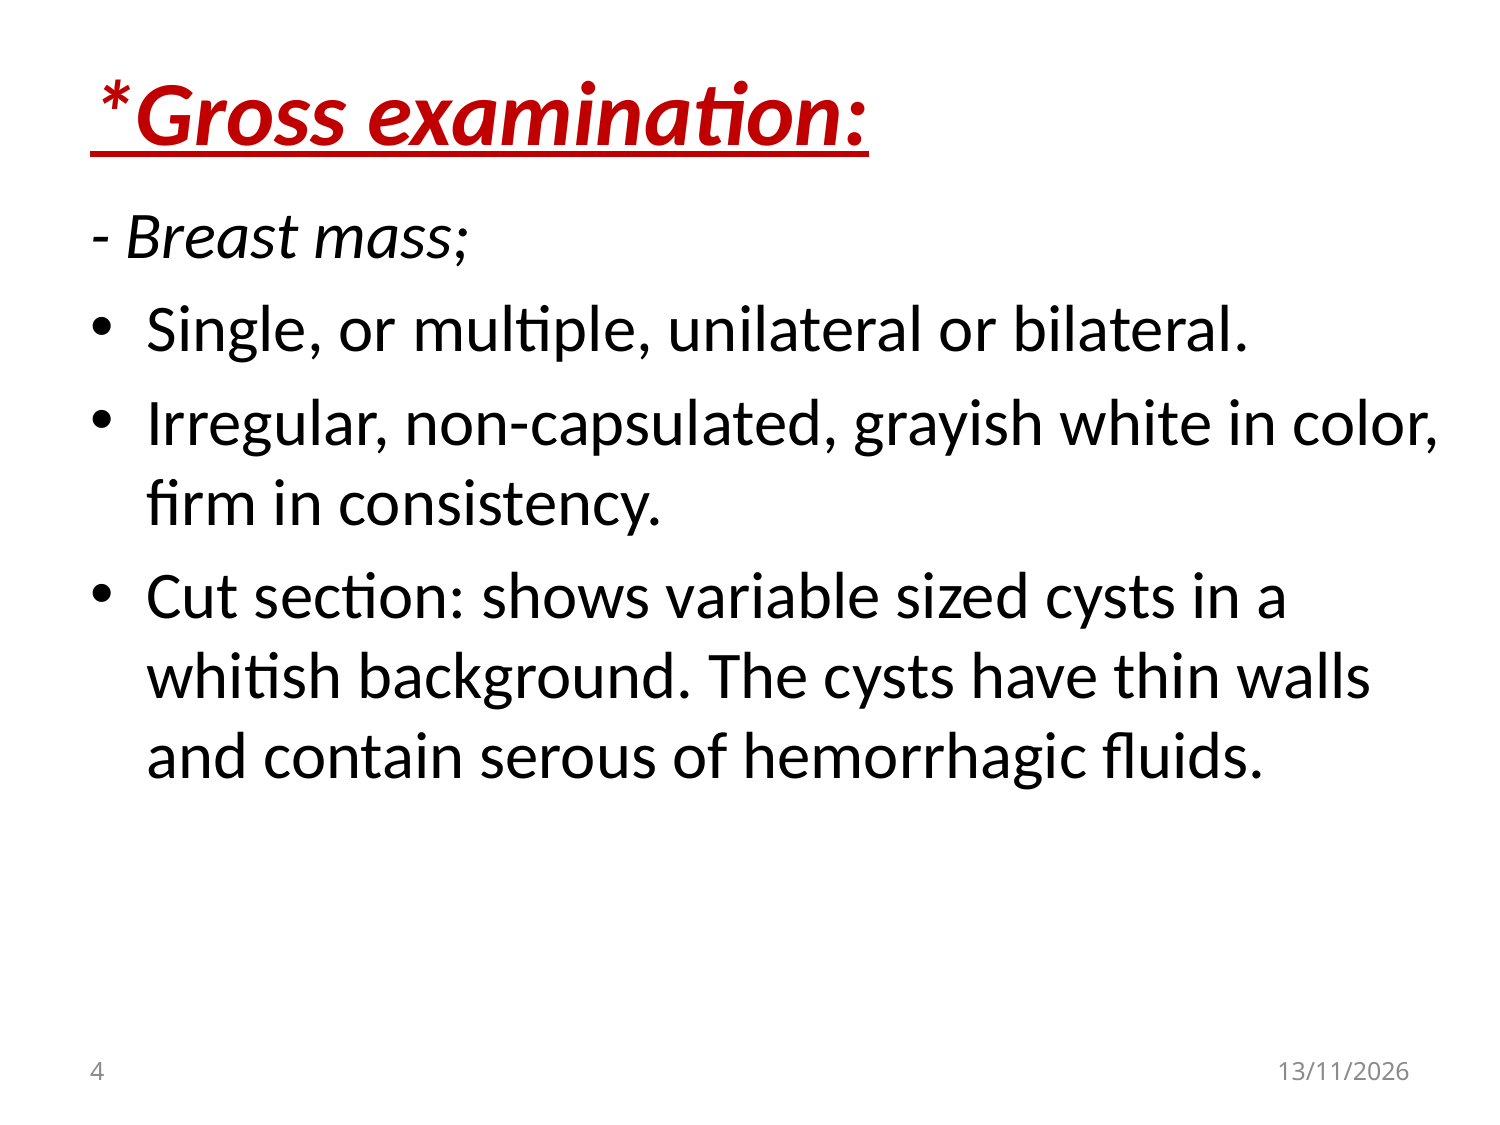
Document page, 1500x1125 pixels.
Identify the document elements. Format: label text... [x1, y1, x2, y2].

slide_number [1074, 1042, 1425, 1103]
list - Breast mass; Single, or multiple, unilateral or bilateral. Irregular, non-capsulated, grayish white in color, firm in consistency. Cut section: shows variable sized cysts in a whitish background. The cysts have thin walls and contain serous of hemorrhagic fluids. [75, 184, 1459, 1005]
title *Gross examination: [75, 45, 1425, 173]
slide_number 4 [75, 1042, 425, 1103]
